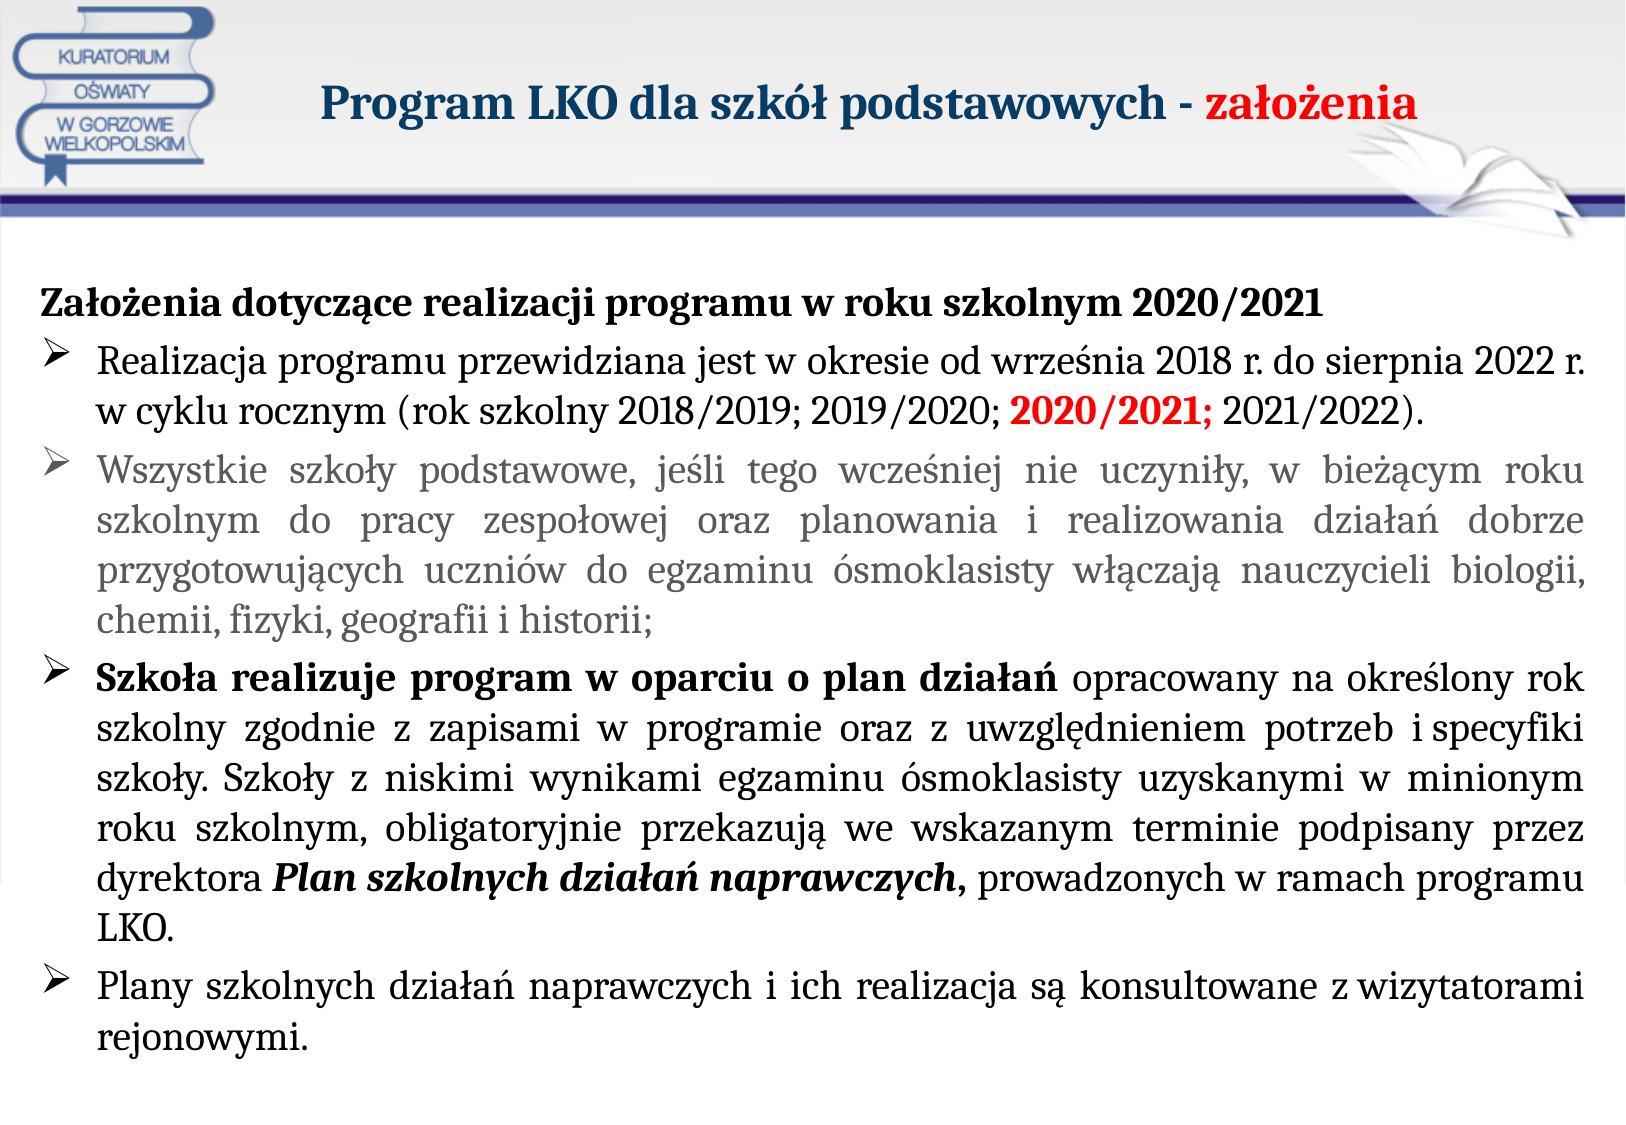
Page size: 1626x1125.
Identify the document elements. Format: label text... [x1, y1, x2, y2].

title Program LKO dla szkół podstawowych - założenia [139, 23, 1600, 176]
picture [0, 0, 1626, 1125]
list Założenia dotyczące realizacji programu w roku szkolnym 2020/2021 Realizacja programu przewidziana jest w okresie od września 2018 r. do sierpnia 2022 r. w cyklu rocznym (rok szkolny 2018/2019; 2019/2020; 2020/2021; 2021/2022). Wszystkie szkoły podstawowe, jeśli tego wcześniej nie uczyniły, w bieżącym roku szkolnym do pracy zespołowej oraz planowania i realizowania działań dobrze przygotowujących uczniów do egzaminu ósmoklasisty włączają nauczycieli biologii, chemii, fizyki, geografii i historii; Szkoła realizuje program w oparciu o plan działań opracowany na określony rok szkolny zgodnie z zapisami w programie oraz z uwzględnieniem potrzeb i specyfiki szkoły. Szkoły z niskimi wynikami egzaminu ósmoklasisty uzyskanymi w minionym roku szkolnym, obligatoryjnie przekazują we wskazanym terminie podpisany przez dyrektora Plan szkolnych działań naprawczych, prowadzonych w ramach programu LKO. Plany szkolnych działań naprawczych i ich realizacja są konsultowane z wizytatorami rejonowymi. [25, 267, 1600, 1121]
